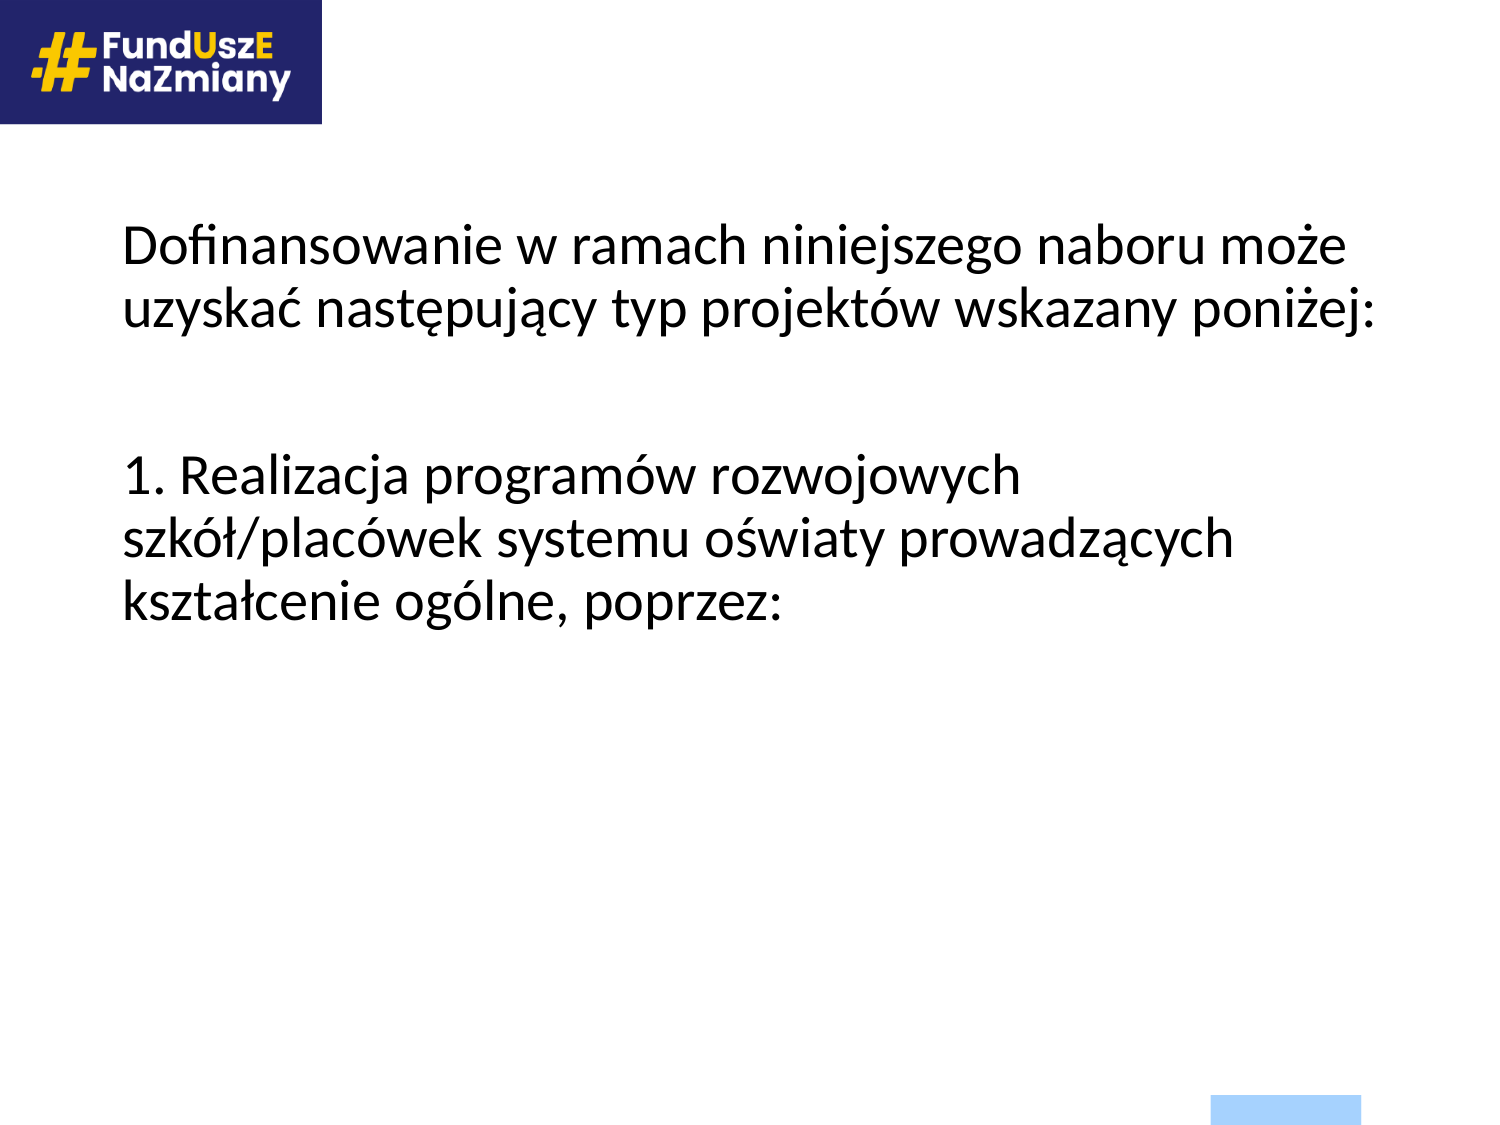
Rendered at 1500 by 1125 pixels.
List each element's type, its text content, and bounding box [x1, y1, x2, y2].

list Dofinansowanie w ramach niniejszego naboru może uzyskać następujący typ projektów wskazany poniżej: 1. Realizacja programów rozwojowych szkół/placówek systemu oświaty prowadzących kształcenie ogólne, poprzez: [107, 206, 1402, 917]
picture [0, 0, 1500, 1125]
